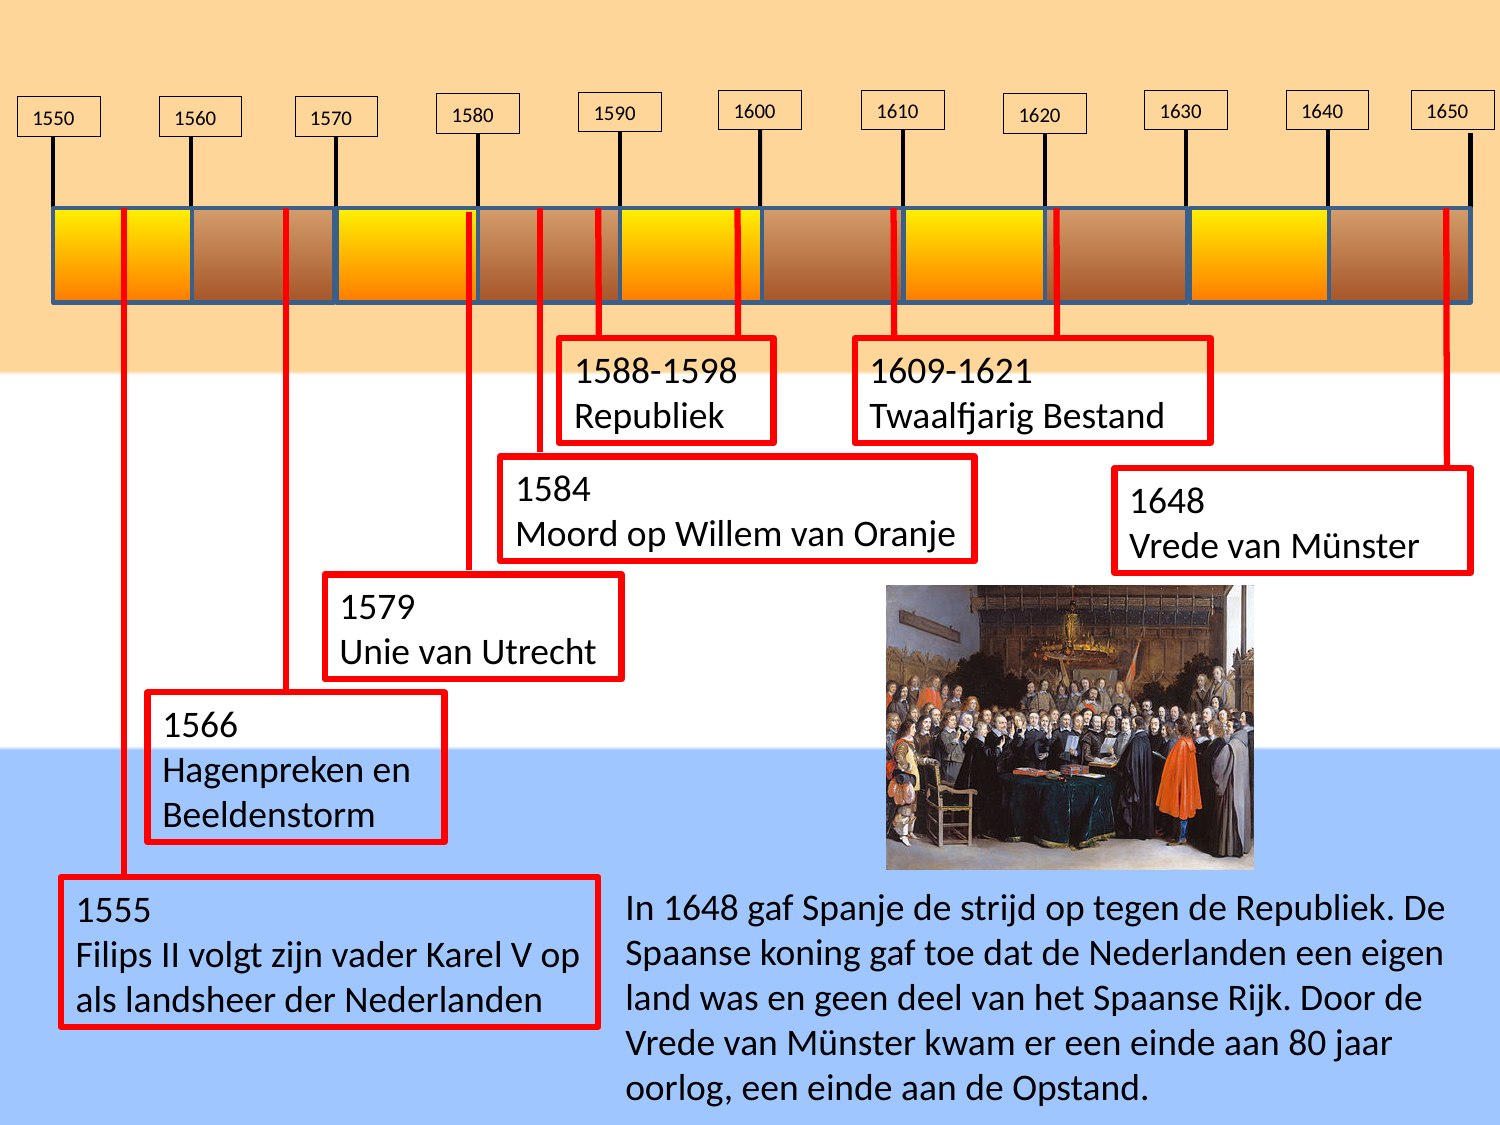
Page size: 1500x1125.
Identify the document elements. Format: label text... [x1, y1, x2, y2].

text_box [56, 206, 188, 305]
text_box 1648 Vrede van Münster [1114, 468, 1471, 573]
picture [886, 585, 1254, 870]
text_box 1620 [1003, 93, 1087, 134]
text_box 1560 [159, 96, 242, 137]
text_box 1640 [1286, 90, 1369, 130]
text_box 1610 [861, 90, 945, 130]
text_box [622, 206, 757, 305]
text_box [476, 206, 622, 305]
text_box [1049, 206, 1182, 305]
text_box 1600 [718, 90, 802, 130]
text_box 1555 Filips II volgt zijn vader Karel V op als landsheer der Nederlanden [60, 877, 599, 1027]
text_box [1189, 206, 1325, 305]
text_box 1650 [1411, 90, 1495, 130]
text_box [1331, 206, 1467, 305]
text_box 1630 [1144, 90, 1228, 130]
text_box In 1648 gaf Spanje de strijd op tegen de Republiek. De Spaanse koning gaf toe dat de Nederlanden een eigen land was en geen deel van het Spaanse Rijk. Door de Vrede van Münster kwam er een einde aan 80 jaar oorlog, een einde aan de Opstand. [610, 875, 1471, 1115]
text_box 1550 [17, 96, 101, 137]
text_box [195, 206, 332, 305]
text_box 1584 Moord op Willem van Oranje [500, 456, 975, 562]
text_box 1580 [436, 93, 520, 134]
text_box [763, 206, 897, 305]
text_box 1566 Hagenpreken en Beeldenstorm [147, 692, 445, 843]
text_box [339, 206, 473, 305]
text_box 1590 [578, 92, 662, 132]
text_box [906, 206, 1043, 305]
text_box 1588-1598 Republiek [559, 338, 774, 443]
text_box 1579 Unie van Utrecht [324, 574, 622, 680]
text_box 1570 [295, 96, 378, 137]
text_box 1609-1621 Twaalfjarig Bestand [854, 338, 1211, 443]
